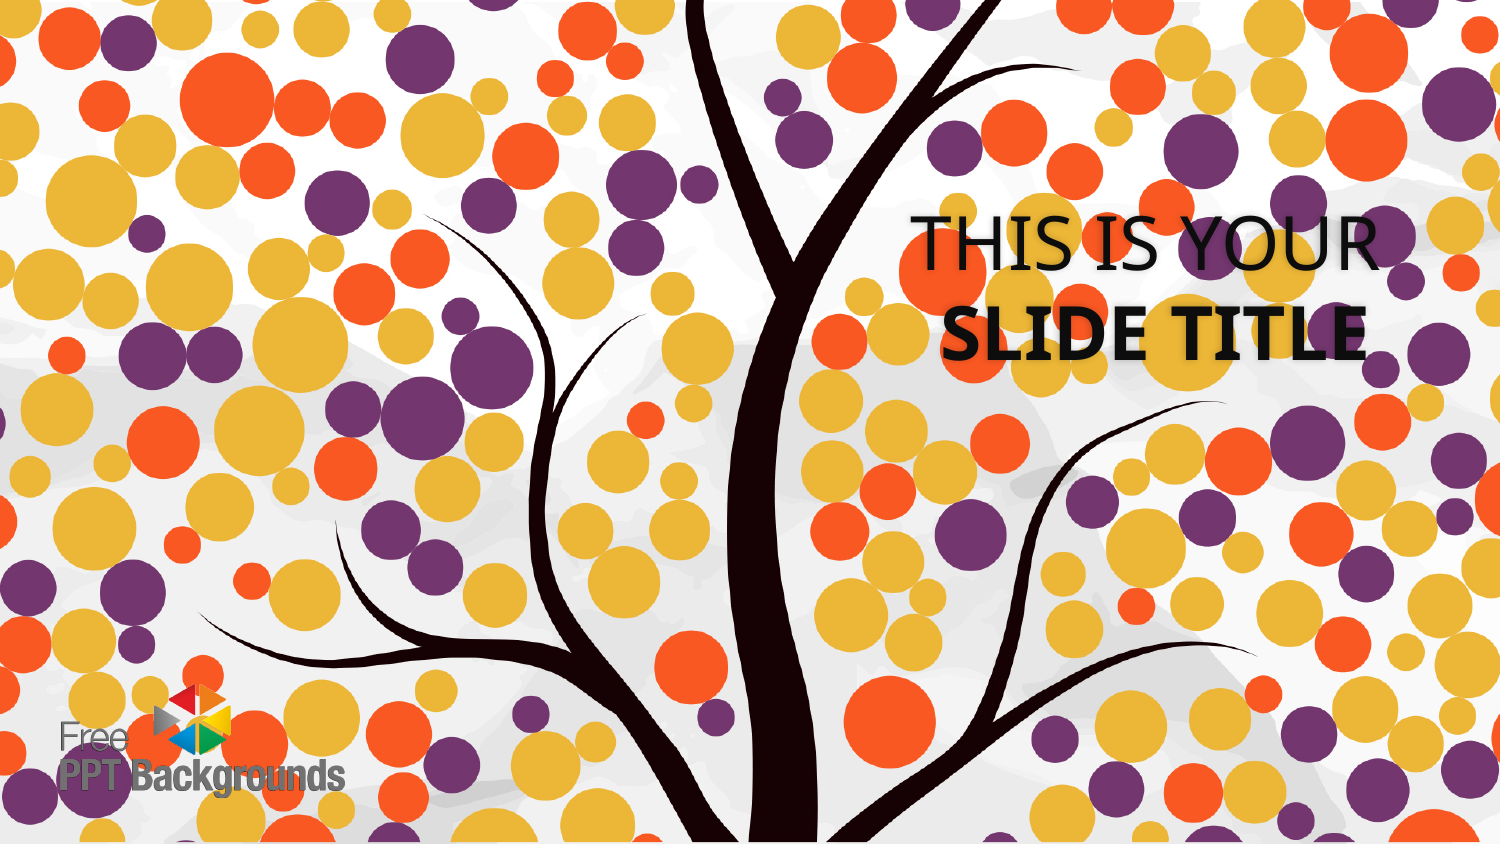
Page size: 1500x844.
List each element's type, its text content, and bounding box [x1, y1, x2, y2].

title THIS IS YOUR SLIDE TITLE [885, 117, 1426, 454]
picture [0, 0, 1500, 844]
